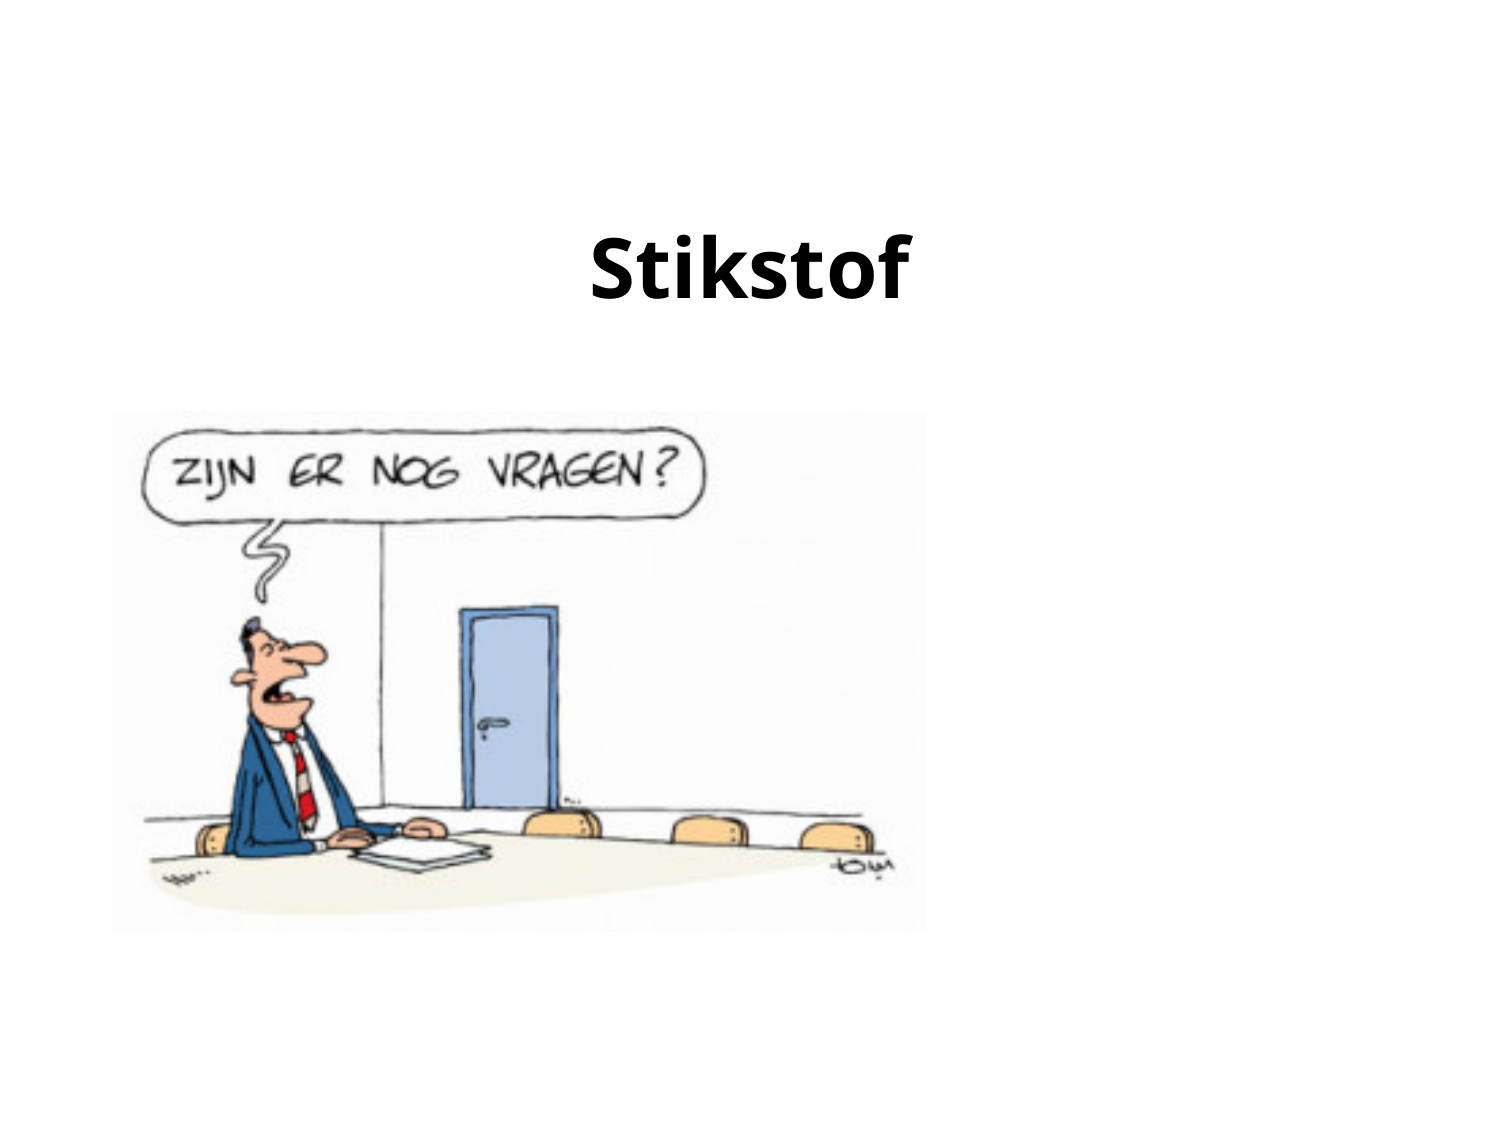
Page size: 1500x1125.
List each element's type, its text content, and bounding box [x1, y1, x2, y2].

list Nog vragen? [112, 412, 1388, 992]
picture [112, 411, 926, 932]
title Stikstof [283, 184, 1217, 347]
